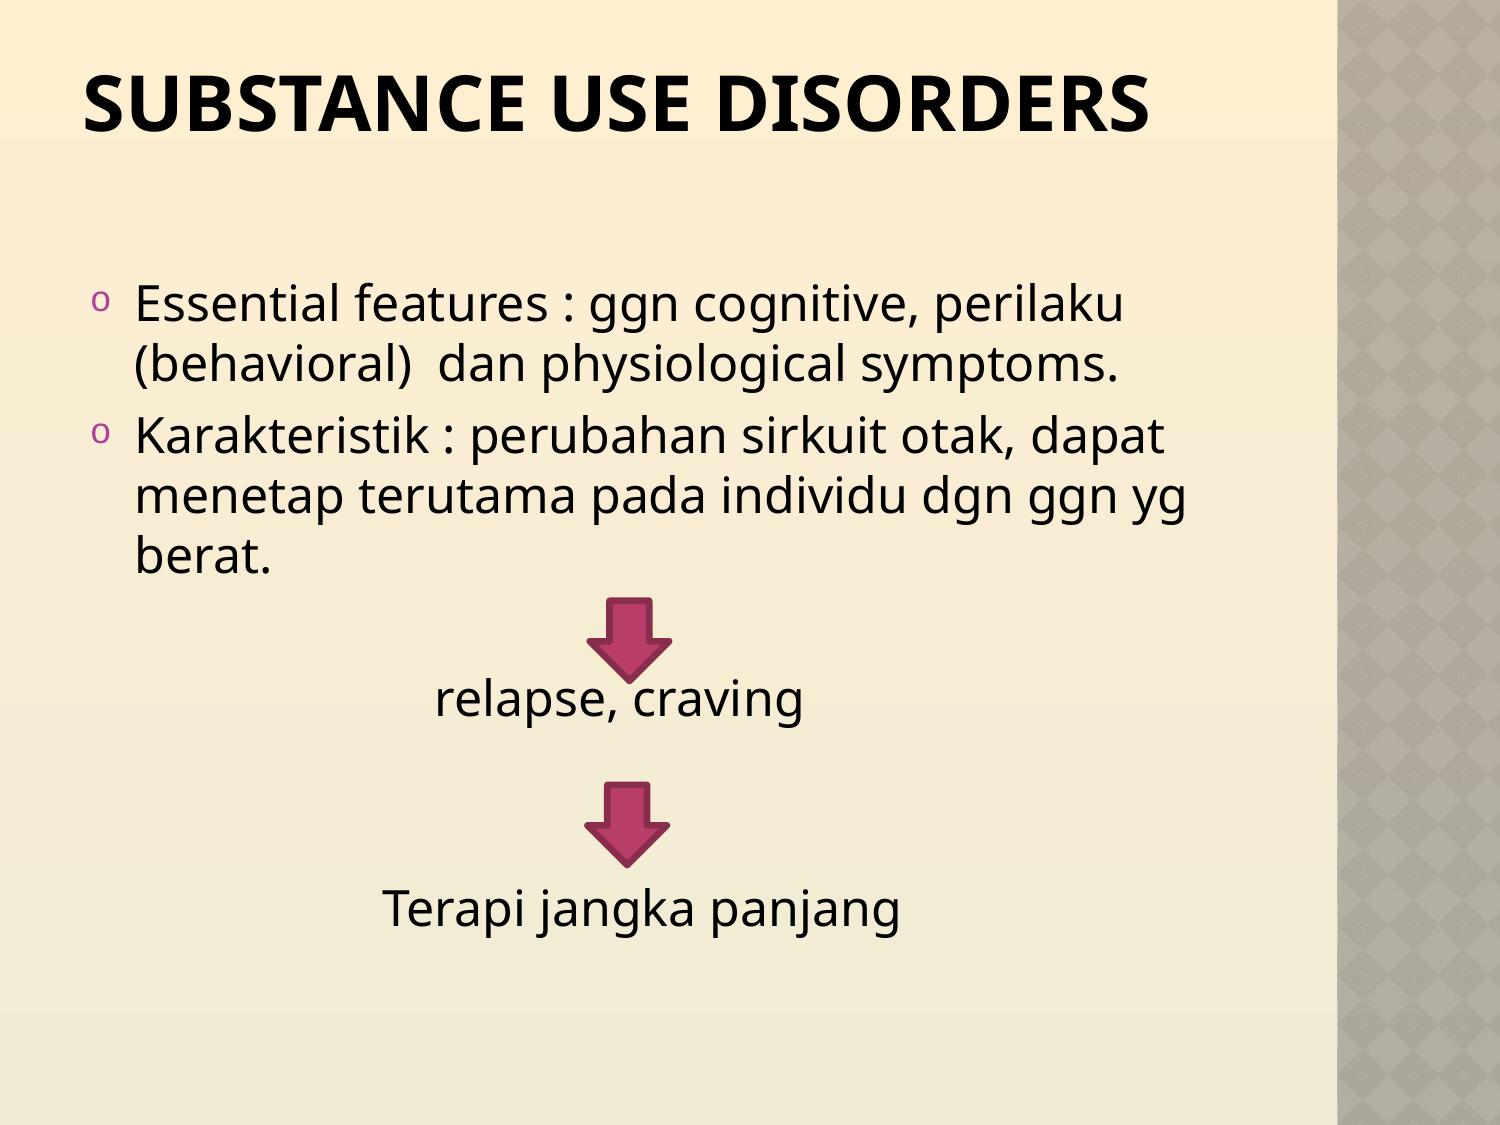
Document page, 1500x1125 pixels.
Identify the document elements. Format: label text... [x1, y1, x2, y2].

text_box [586, 597, 673, 685]
text_box [584, 781, 671, 869]
list Essential features : ggn cognitive, perilaku (behavioral) dan physiological symptoms. Karakteristik : perubahan sirkuit otak, dapat menetap terutama pada individu dgn ggn yg berat. relapse, craving Terapi jangka panjang [75, 264, 1263, 1059]
title Substance Use Disorders [75, 52, 1263, 240]
